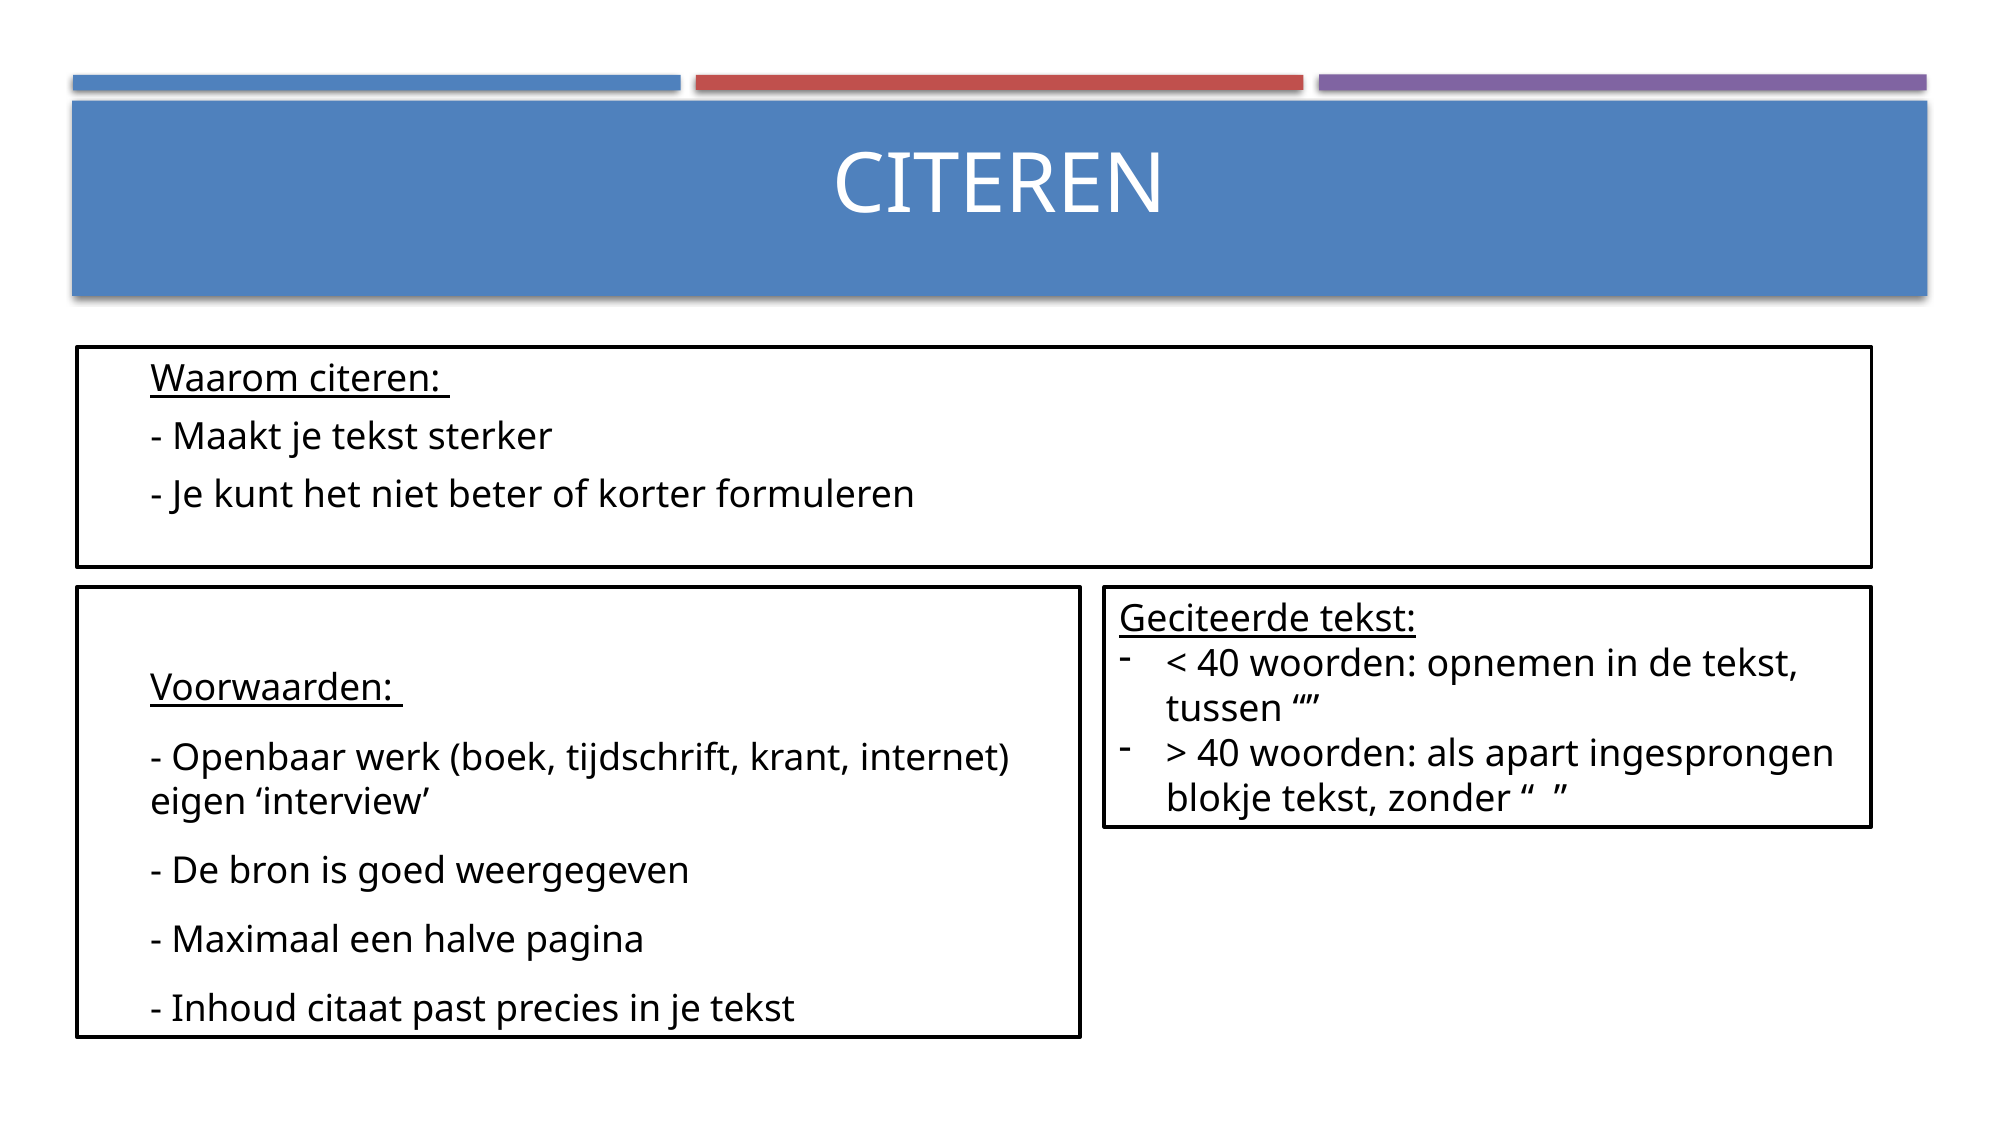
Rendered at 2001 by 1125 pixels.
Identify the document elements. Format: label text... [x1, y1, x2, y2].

text_box Geciteerde tekst: < 40 woorden: opnemen in de tekst, tussen “” > 40 woorden: als apart ingesprongen blokje tekst, zonder “ ” [1102, 585, 1873, 829]
title Citeren [219, 76, 1780, 238]
list Voorwaarden: - Openbaar werk (boek, tijdschrift, krant, internet) eigen ‘interview’ - De bron is goed weergegeven - Maximaal een halve pagina - Inhoud citaat past precies in je tekst [75, 585, 1082, 1039]
text_box Waarom citeren: - Maakt je tekst sterker - Je kunt het niet beter of korter formuleren [75, 345, 1873, 569]
